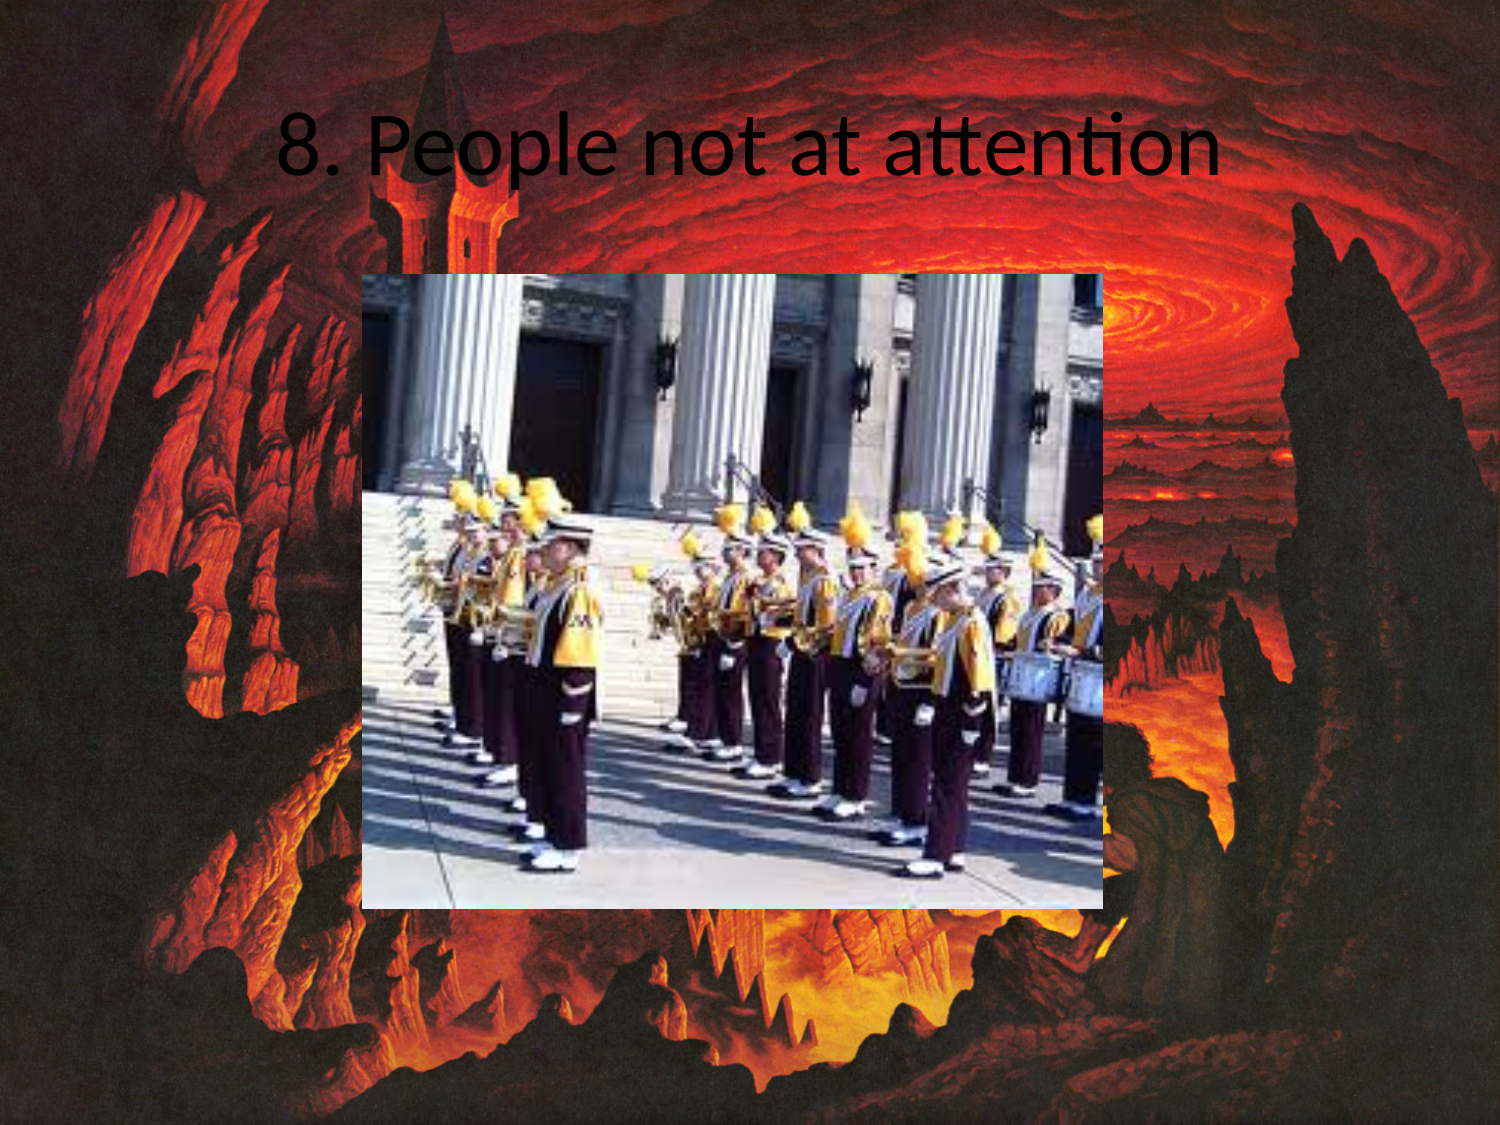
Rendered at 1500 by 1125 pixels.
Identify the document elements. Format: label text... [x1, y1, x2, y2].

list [362, 274, 1103, 909]
title 8. People not at attention [75, 45, 1425, 233]
picture [0, 0, 1500, 1125]
